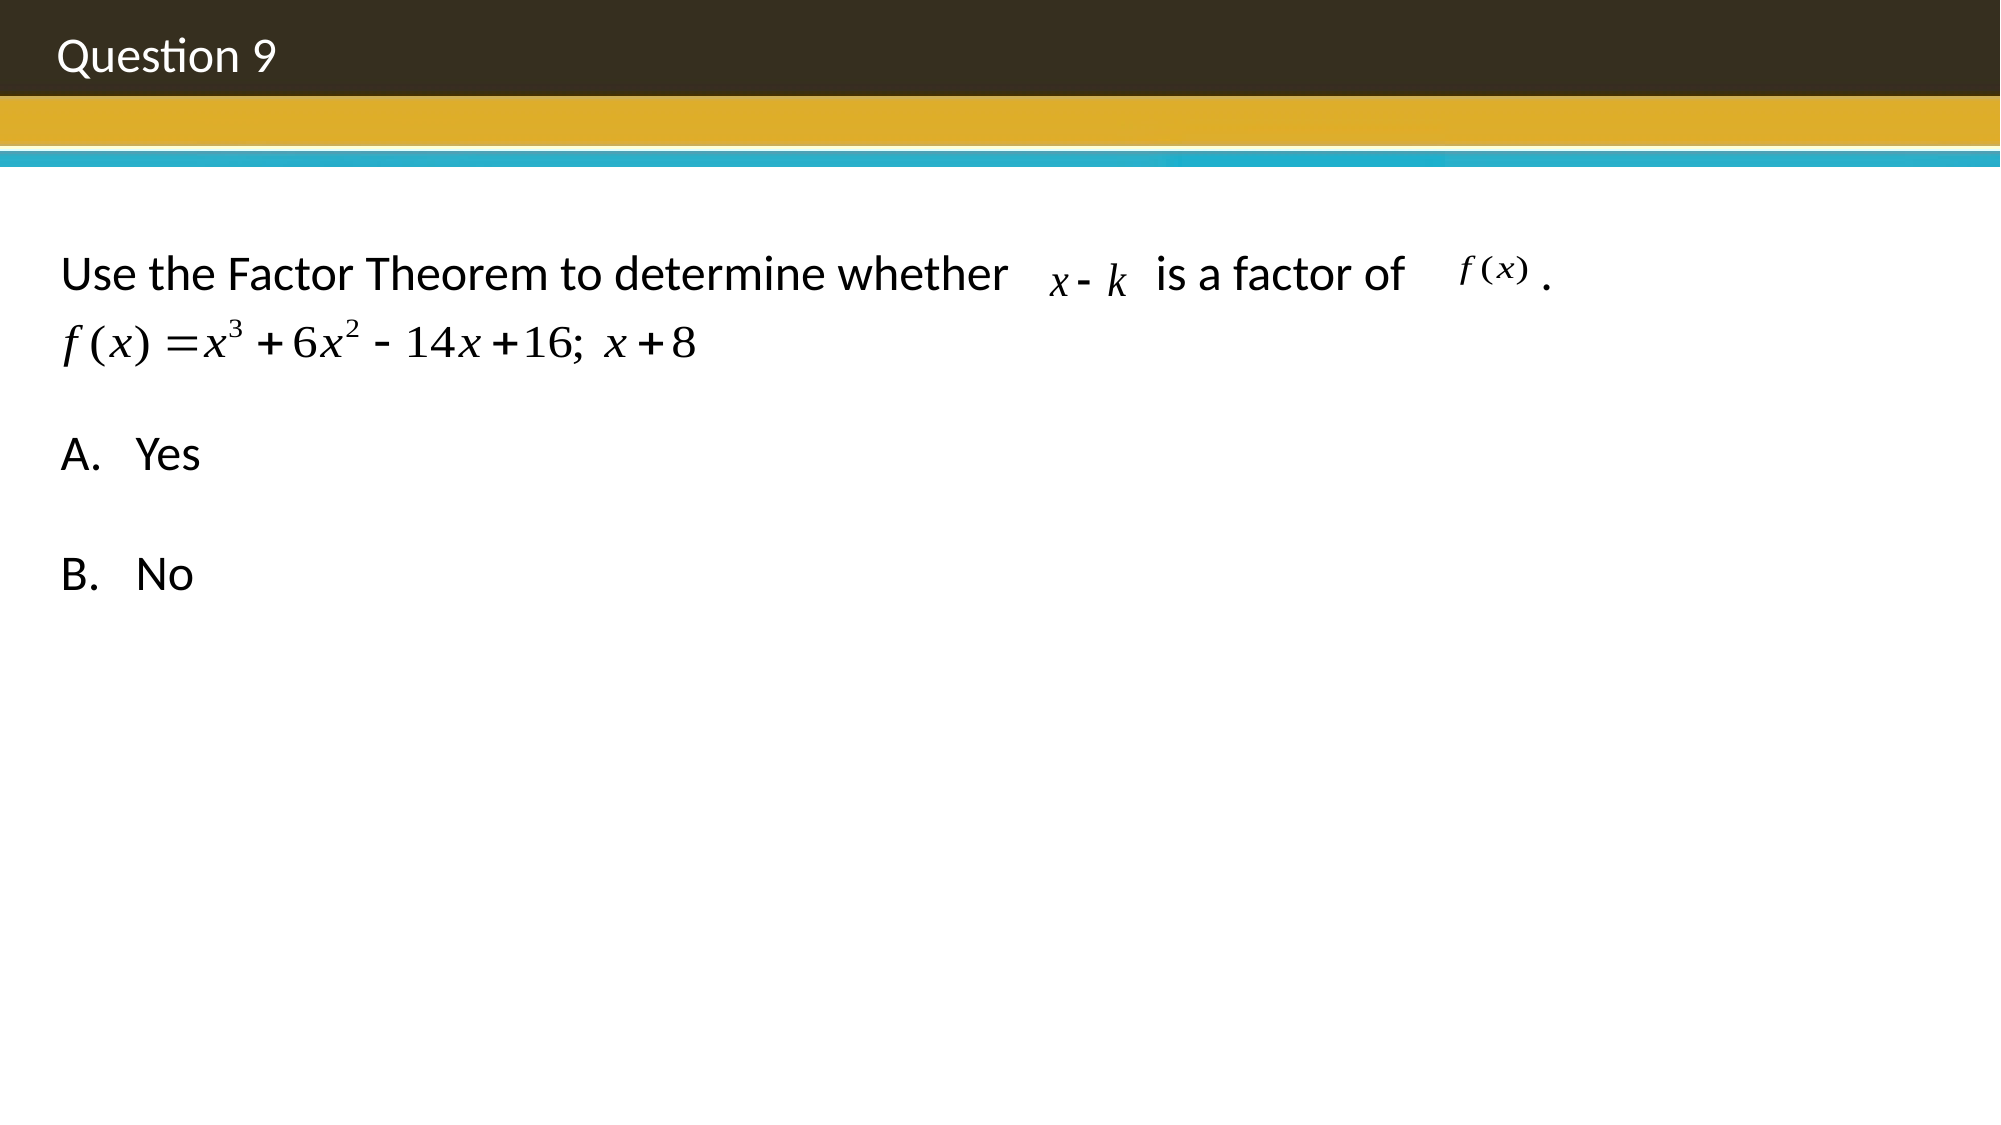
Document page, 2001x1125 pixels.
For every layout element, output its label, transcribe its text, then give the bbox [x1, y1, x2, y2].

text_box Use the Factor Theorem to determine whether is a factor of . Yes No [45, 233, 1782, 609]
text_box Question 9 [41, 14, 293, 90]
picture [45, 308, 706, 377]
picture [1041, 253, 1138, 309]
picture [0, 0, 2000, 167]
picture [1446, 249, 1537, 292]
